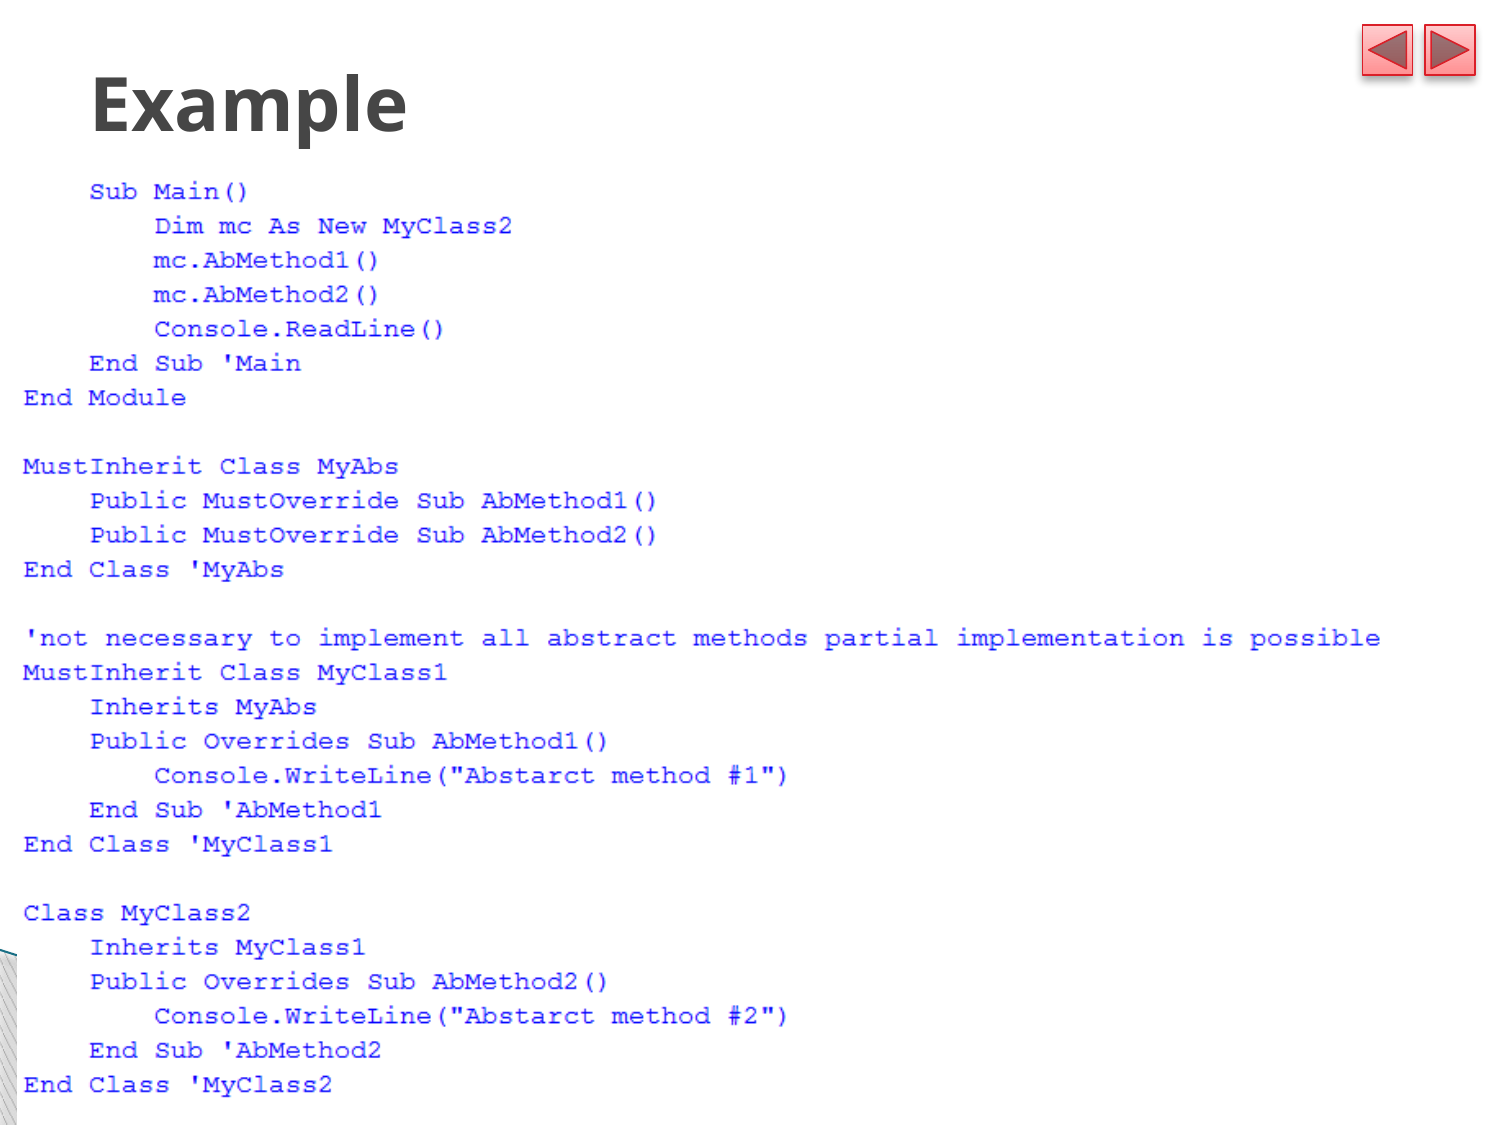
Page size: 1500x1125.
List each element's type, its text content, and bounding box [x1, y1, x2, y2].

title Example [75, 7, 1425, 177]
picture [17, 177, 1455, 1125]
